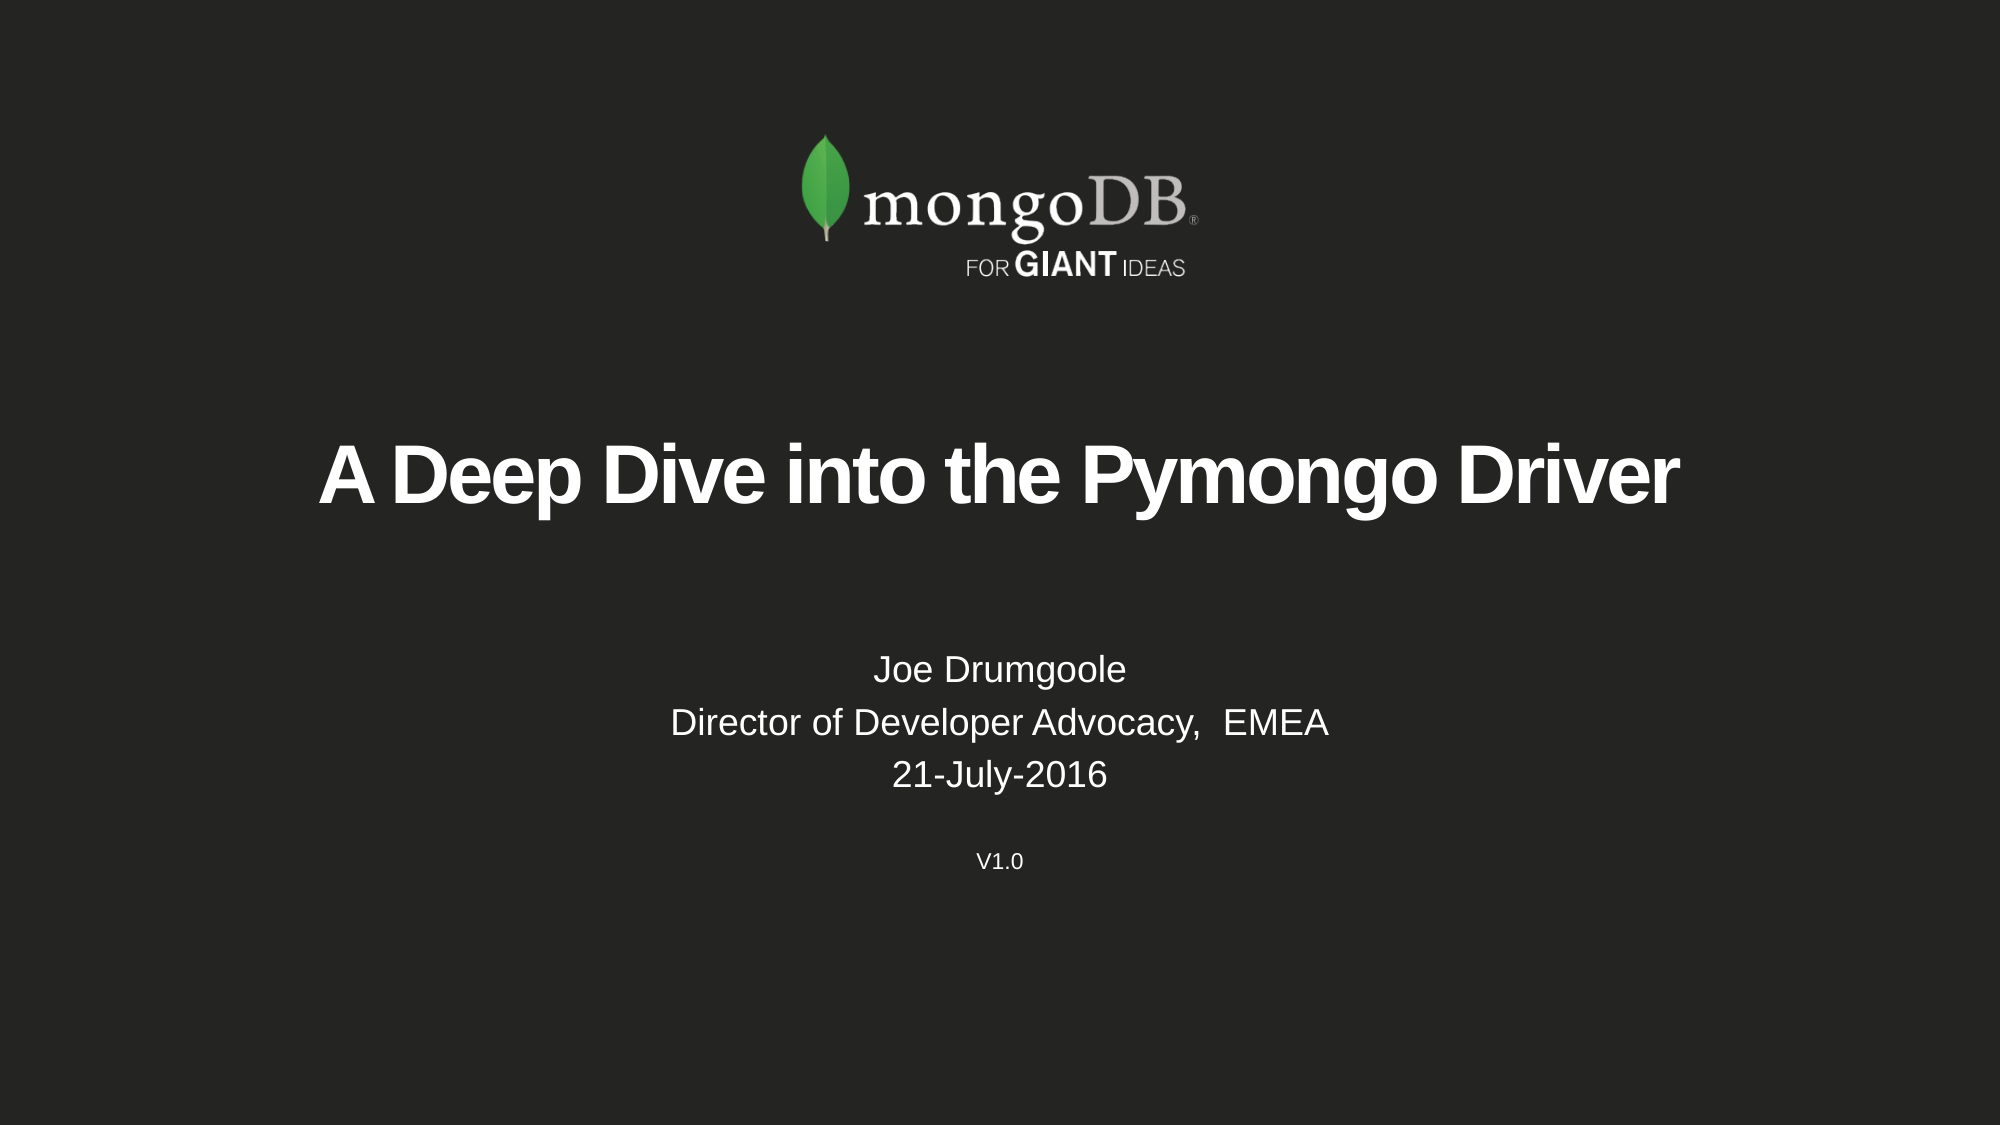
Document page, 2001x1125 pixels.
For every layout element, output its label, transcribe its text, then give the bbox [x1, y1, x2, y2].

title A Deep Dive into the Pymongo Driver [150, 349, 1850, 591]
picture [769, 100, 1231, 308]
subtitle Joe Drumgoole Director of Developer Advocacy, EMEA 21-July-2016 V1.0 [300, 637, 1700, 925]
